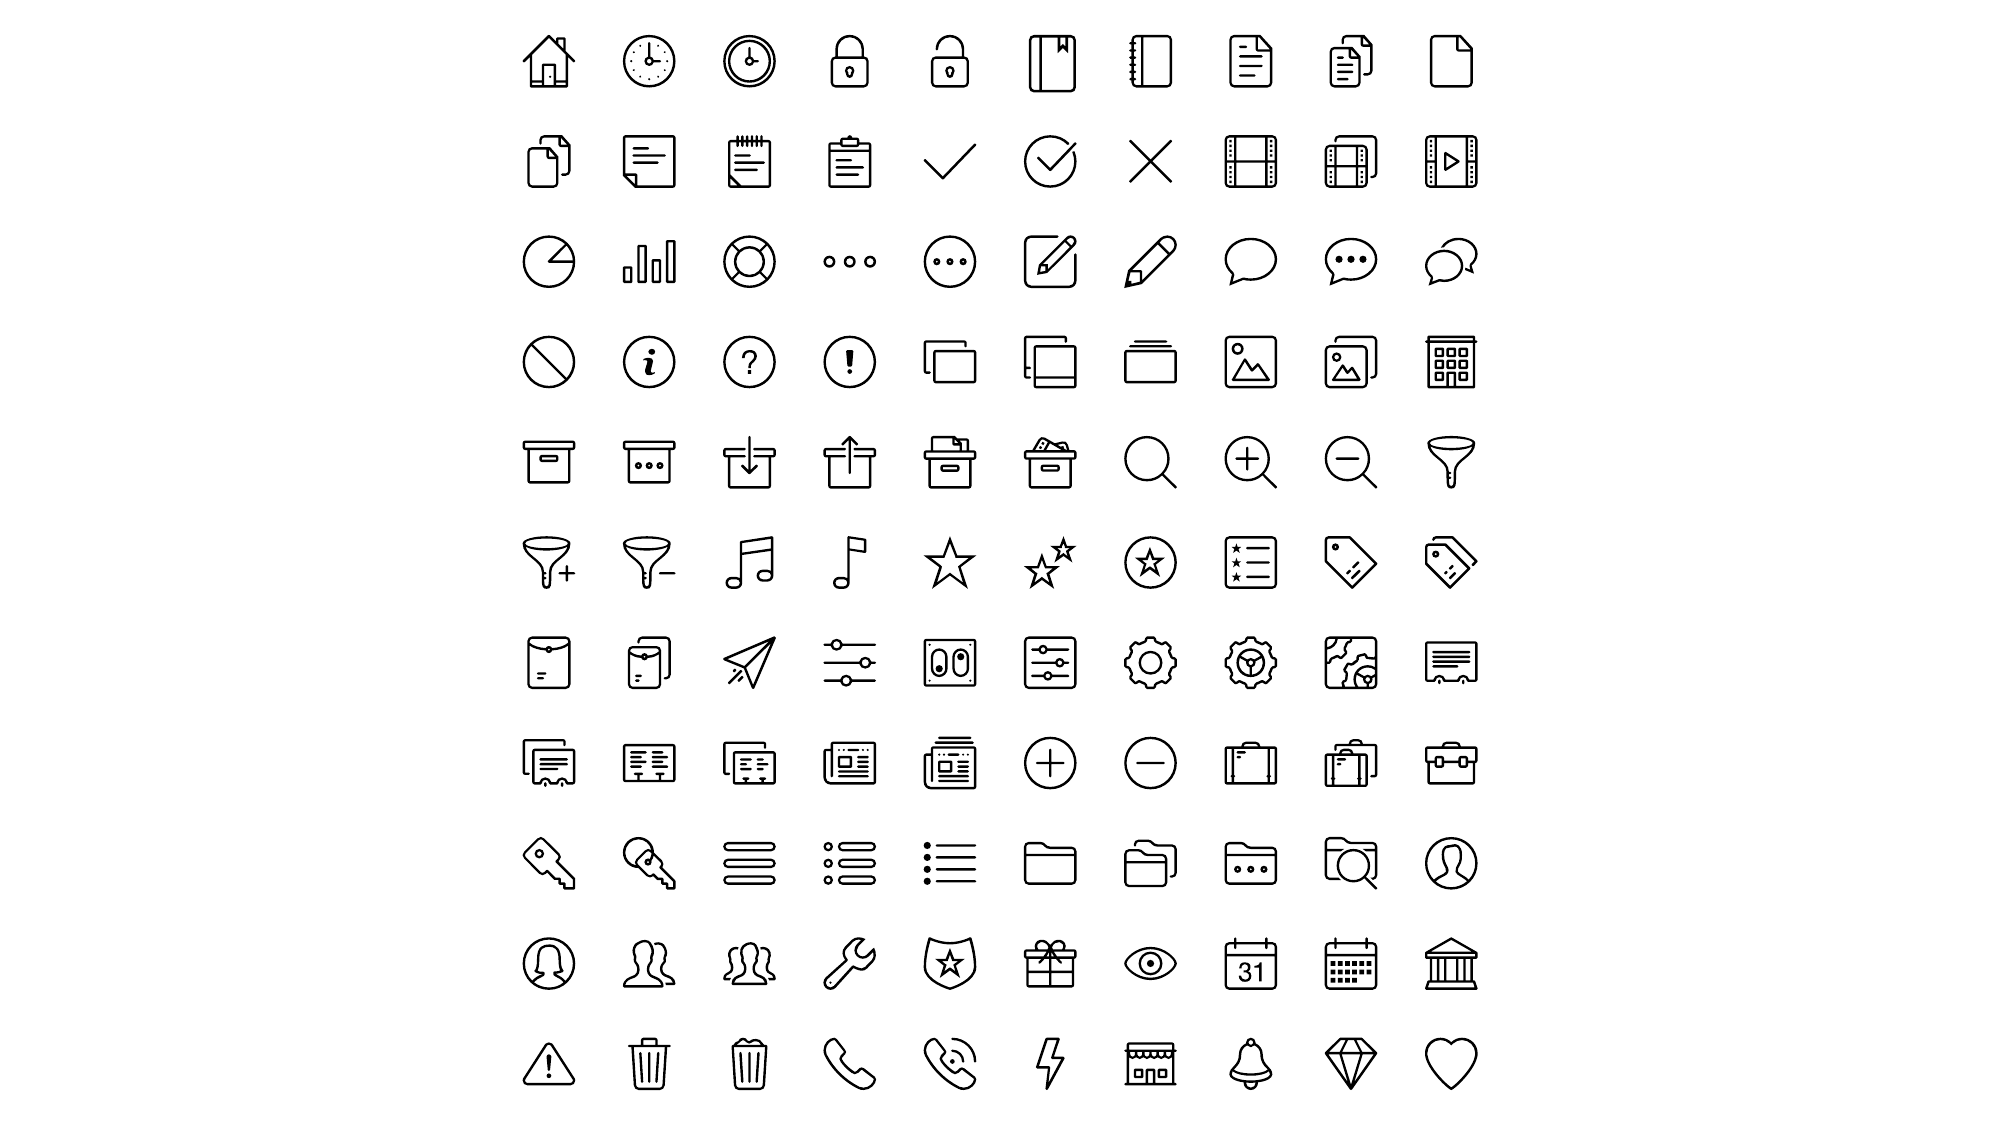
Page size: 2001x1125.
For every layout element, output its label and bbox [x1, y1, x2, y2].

text_box [1334, 739, 1378, 778]
text_box [728, 135, 772, 188]
text_box [823, 255, 836, 268]
text_box [1324, 536, 1378, 589]
text_box [923, 853, 931, 861]
text_box [923, 937, 977, 990]
text_box [1324, 748, 1368, 787]
text_box [1224, 335, 1278, 389]
text_box [622, 266, 633, 284]
text_box [1432, 536, 1478, 567]
text_box [1133, 839, 1177, 878]
text_box [837, 858, 877, 869]
text_box [938, 736, 972, 740]
text_box [843, 255, 856, 268]
text_box [1429, 34, 1473, 88]
text_box [558, 564, 576, 582]
text_box [522, 1042, 576, 1086]
text_box [923, 143, 977, 180]
text_box [1229, 34, 1273, 88]
text_box [622, 836, 676, 890]
text_box [823, 674, 877, 687]
text_box [823, 741, 877, 785]
text_box [1023, 552, 1060, 589]
text_box [532, 748, 576, 787]
text_box [1425, 249, 1464, 286]
text_box [841, 435, 859, 475]
text_box [1224, 841, 1278, 885]
text_box [741, 435, 758, 475]
text_box [522, 235, 576, 289]
text_box [1341, 34, 1373, 76]
text_box [522, 335, 576, 389]
text_box [923, 340, 967, 374]
text_box [622, 135, 676, 188]
text_box [830, 34, 869, 88]
text_box [1033, 345, 1077, 389]
text_box [622, 743, 676, 783]
text_box [1023, 841, 1077, 885]
text_box [823, 335, 877, 389]
text_box [1124, 946, 1177, 981]
text_box [930, 34, 969, 88]
text_box [651, 259, 662, 284]
text_box [522, 536, 571, 589]
text_box [1035, 1037, 1065, 1091]
text_box [637, 244, 647, 284]
text_box [1425, 135, 1478, 188]
text_box [731, 942, 768, 986]
text_box [723, 841, 776, 852]
text_box [923, 536, 977, 589]
text_box [1224, 536, 1278, 589]
text_box [732, 751, 776, 785]
text_box [723, 636, 776, 690]
text_box [1124, 349, 1177, 384]
text_box [527, 147, 559, 188]
text_box [1124, 435, 1177, 489]
text_box [1425, 543, 1471, 589]
text_box [1224, 435, 1278, 489]
text_box [1028, 34, 1076, 93]
text_box [923, 638, 977, 687]
text_box [1425, 836, 1478, 890]
text_box [522, 937, 576, 990]
text_box [522, 739, 566, 775]
text_box [864, 255, 877, 268]
text_box [1324, 237, 1378, 286]
text_box [823, 447, 877, 489]
text_box [622, 939, 676, 988]
text_box [665, 240, 676, 284]
text_box [1425, 741, 1478, 785]
text_box [1124, 849, 1168, 888]
text_box [1324, 144, 1368, 188]
text_box [1324, 1037, 1378, 1091]
text_box [923, 746, 977, 790]
text_box [522, 836, 576, 890]
text_box [723, 741, 767, 776]
text_box [837, 841, 877, 852]
text_box [1329, 46, 1361, 88]
text_box [837, 875, 877, 885]
text_box [1324, 345, 1368, 389]
text_box [923, 877, 931, 885]
text_box [1023, 335, 1068, 379]
text_box [723, 946, 739, 981]
text_box [1324, 435, 1378, 489]
text_box [527, 636, 571, 690]
text_box [1129, 139, 1173, 183]
text_box [1425, 937, 1478, 990]
text_box [723, 875, 776, 885]
text_box [923, 235, 977, 289]
text_box [1427, 435, 1476, 489]
text_box [627, 646, 662, 690]
text_box [1129, 34, 1173, 88]
text_box [1224, 636, 1278, 690]
text_box [627, 1037, 671, 1091]
text_box [923, 865, 931, 873]
text_box [723, 235, 776, 289]
text_box [1023, 736, 1077, 790]
text_box [522, 34, 576, 88]
text_box [1425, 335, 1478, 389]
text_box [823, 638, 877, 651]
text_box [923, 435, 977, 489]
text_box [622, 536, 671, 589]
text_box [1334, 135, 1378, 179]
text_box [1023, 636, 1077, 690]
text_box [823, 1037, 877, 1091]
text_box [823, 937, 876, 990]
text_box [1425, 641, 1478, 685]
text_box [622, 335, 676, 389]
text_box [622, 34, 676, 88]
text_box [823, 875, 834, 885]
text_box [1229, 1037, 1273, 1091]
text_box [1224, 741, 1278, 785]
text_box [1023, 437, 1077, 489]
text_box [731, 1037, 768, 1091]
text_box [1224, 937, 1278, 990]
text_box [923, 1037, 977, 1091]
text_box [1124, 235, 1177, 289]
text_box [1334, 335, 1378, 379]
text_box [1023, 235, 1077, 289]
text_box [1425, 1037, 1478, 1091]
text_box [1023, 135, 1077, 188]
text_box [923, 841, 931, 850]
text_box [823, 841, 834, 852]
text_box [1050, 536, 1077, 563]
text_box [933, 349, 977, 384]
text_box [1224, 135, 1278, 188]
text_box [622, 440, 676, 484]
text_box [1124, 636, 1177, 690]
text_box [725, 536, 774, 589]
text_box [1023, 939, 1077, 988]
text_box [539, 135, 571, 176]
text_box [723, 858, 776, 869]
text_box [1440, 237, 1478, 274]
text_box [723, 335, 776, 389]
text_box [1324, 636, 1378, 690]
text_box [828, 135, 872, 188]
text_box [823, 656, 877, 669]
text_box [1124, 536, 1177, 589]
text_box [1224, 237, 1278, 286]
text_box [760, 946, 776, 981]
text_box [1324, 836, 1378, 890]
text_box [1324, 937, 1378, 990]
text_box [823, 858, 834, 869]
text_box [723, 447, 776, 489]
text_box [723, 34, 776, 88]
text_box [833, 536, 867, 589]
text_box [637, 636, 671, 680]
text_box [1124, 1042, 1177, 1086]
text_box [1124, 736, 1177, 790]
text_box [522, 440, 576, 484]
